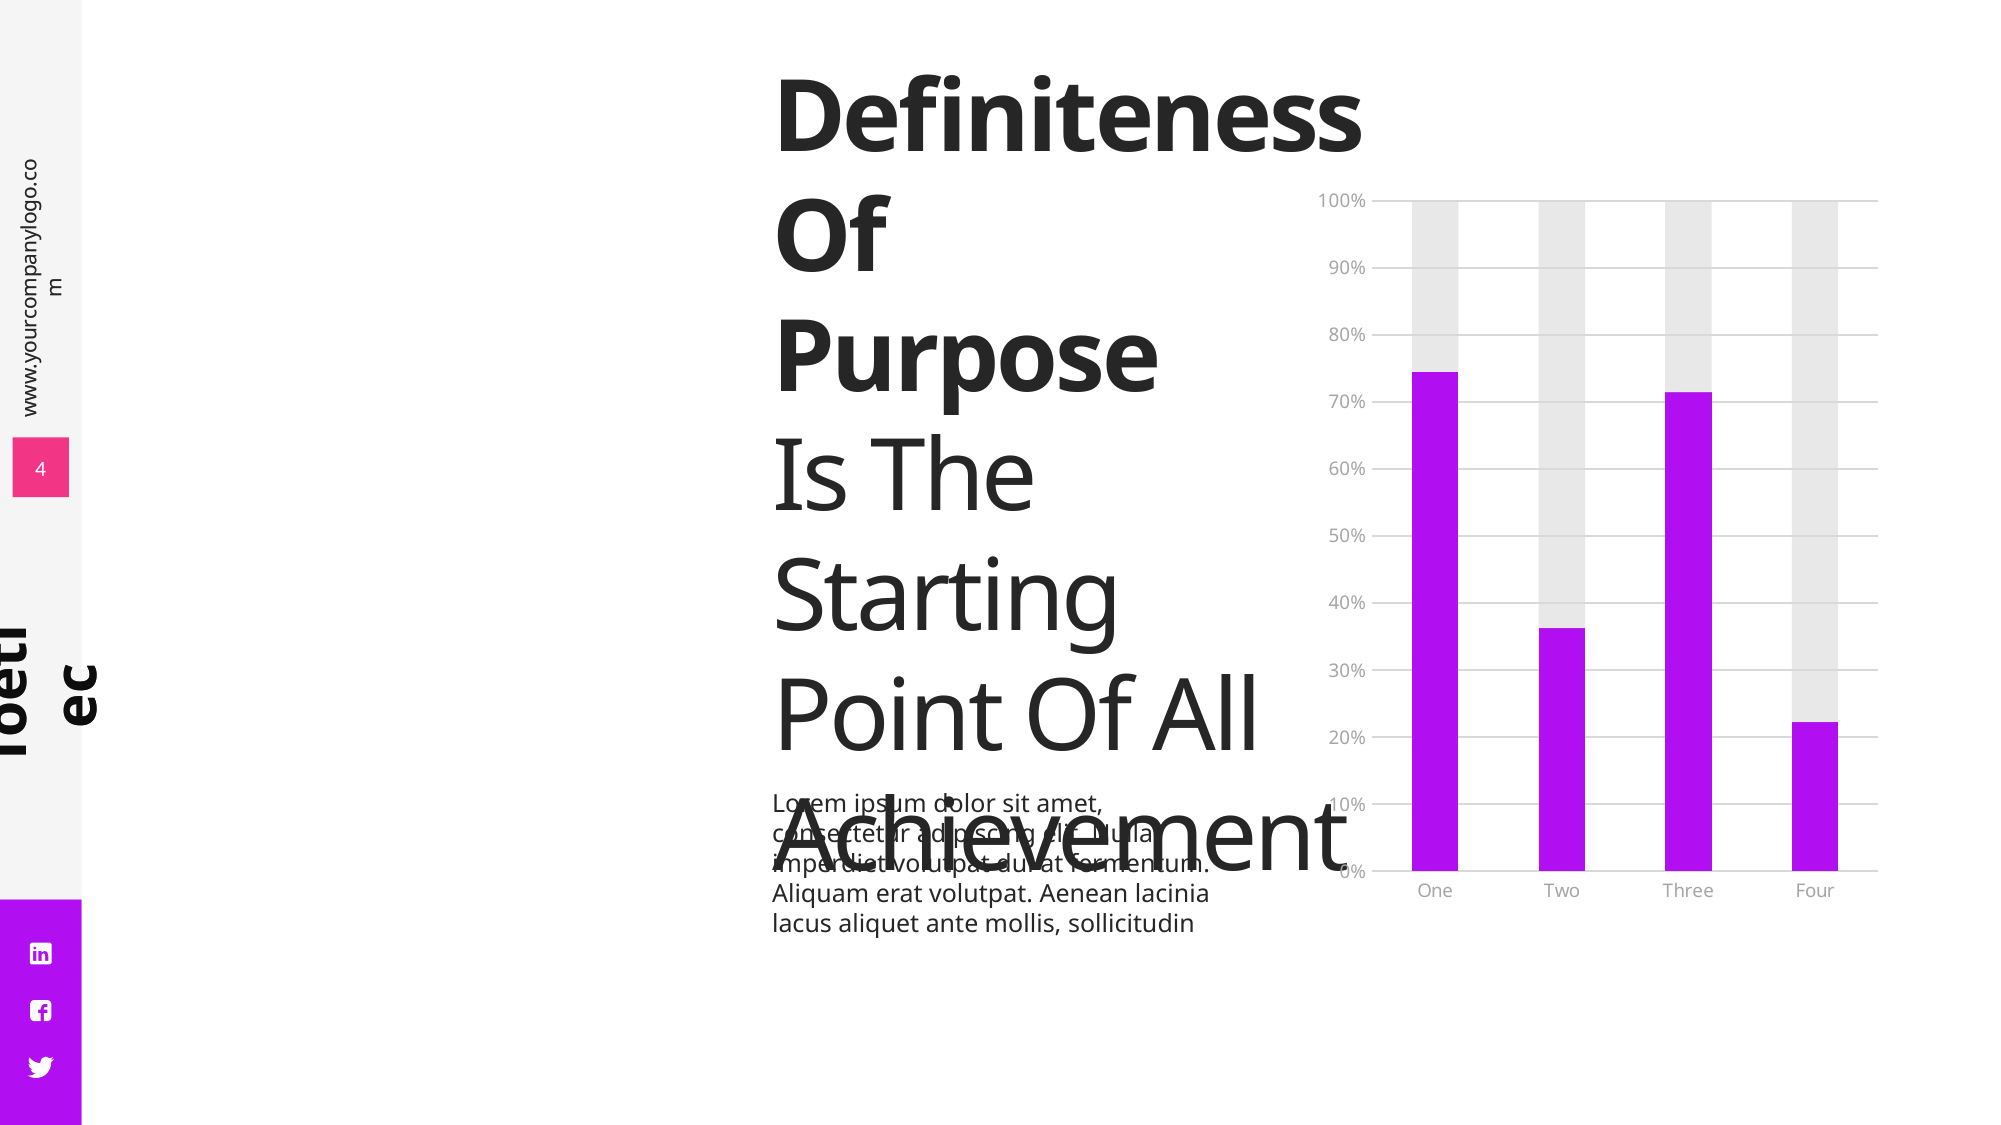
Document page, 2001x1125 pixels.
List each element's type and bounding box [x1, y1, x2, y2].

chart [1305, 172, 1891, 919]
text_box [757, 172, 1305, 917]
picture [0, 0, 2000, 1125]
text_box [27, 942, 54, 1078]
